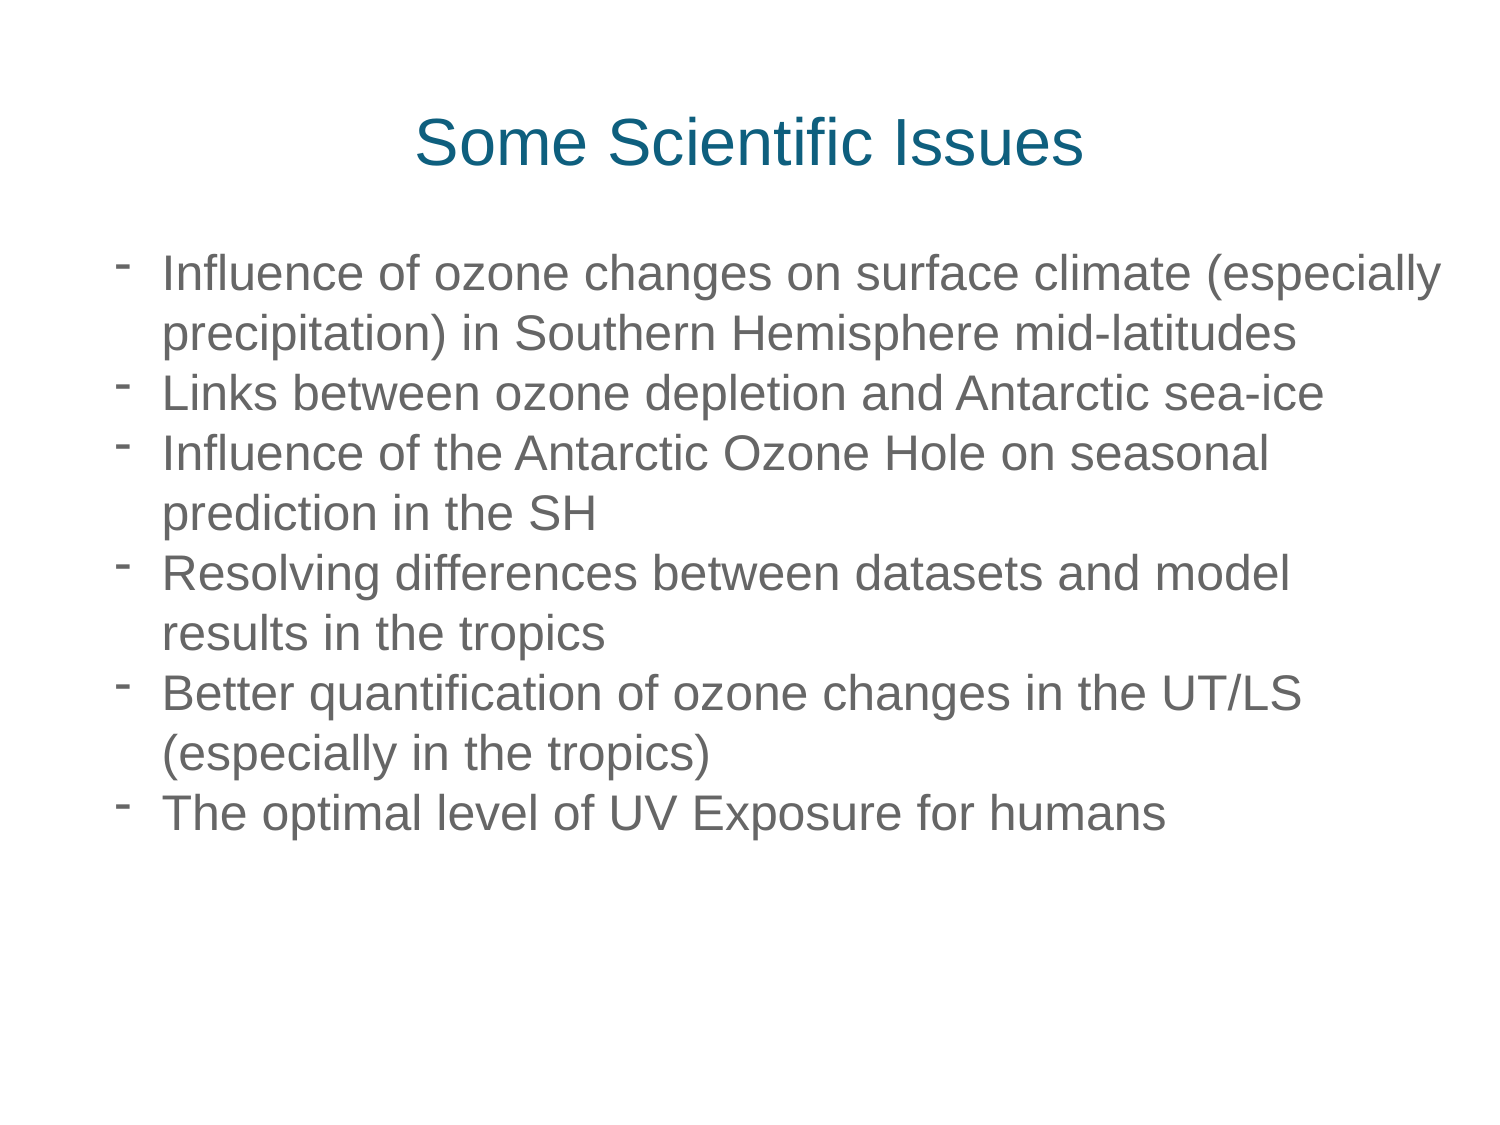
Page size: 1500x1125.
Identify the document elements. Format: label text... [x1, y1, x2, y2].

title Some Scientific Issues [41, 45, 1459, 233]
text_box Influence of ozone changes on surface climate (especially precipitation) in Southern Hemisphere mid-latitudes Links between ozone depletion and Antarctic sea-ice Influence of the Antarctic Ozone Hole on seasonal prediction in the SH Resolving differences between datasets and model results in the tropics Better quantification of ozone changes in the UT/LS (especially in the tropics) The optimal level of UV Exposure for humans [99, 232, 1459, 848]
